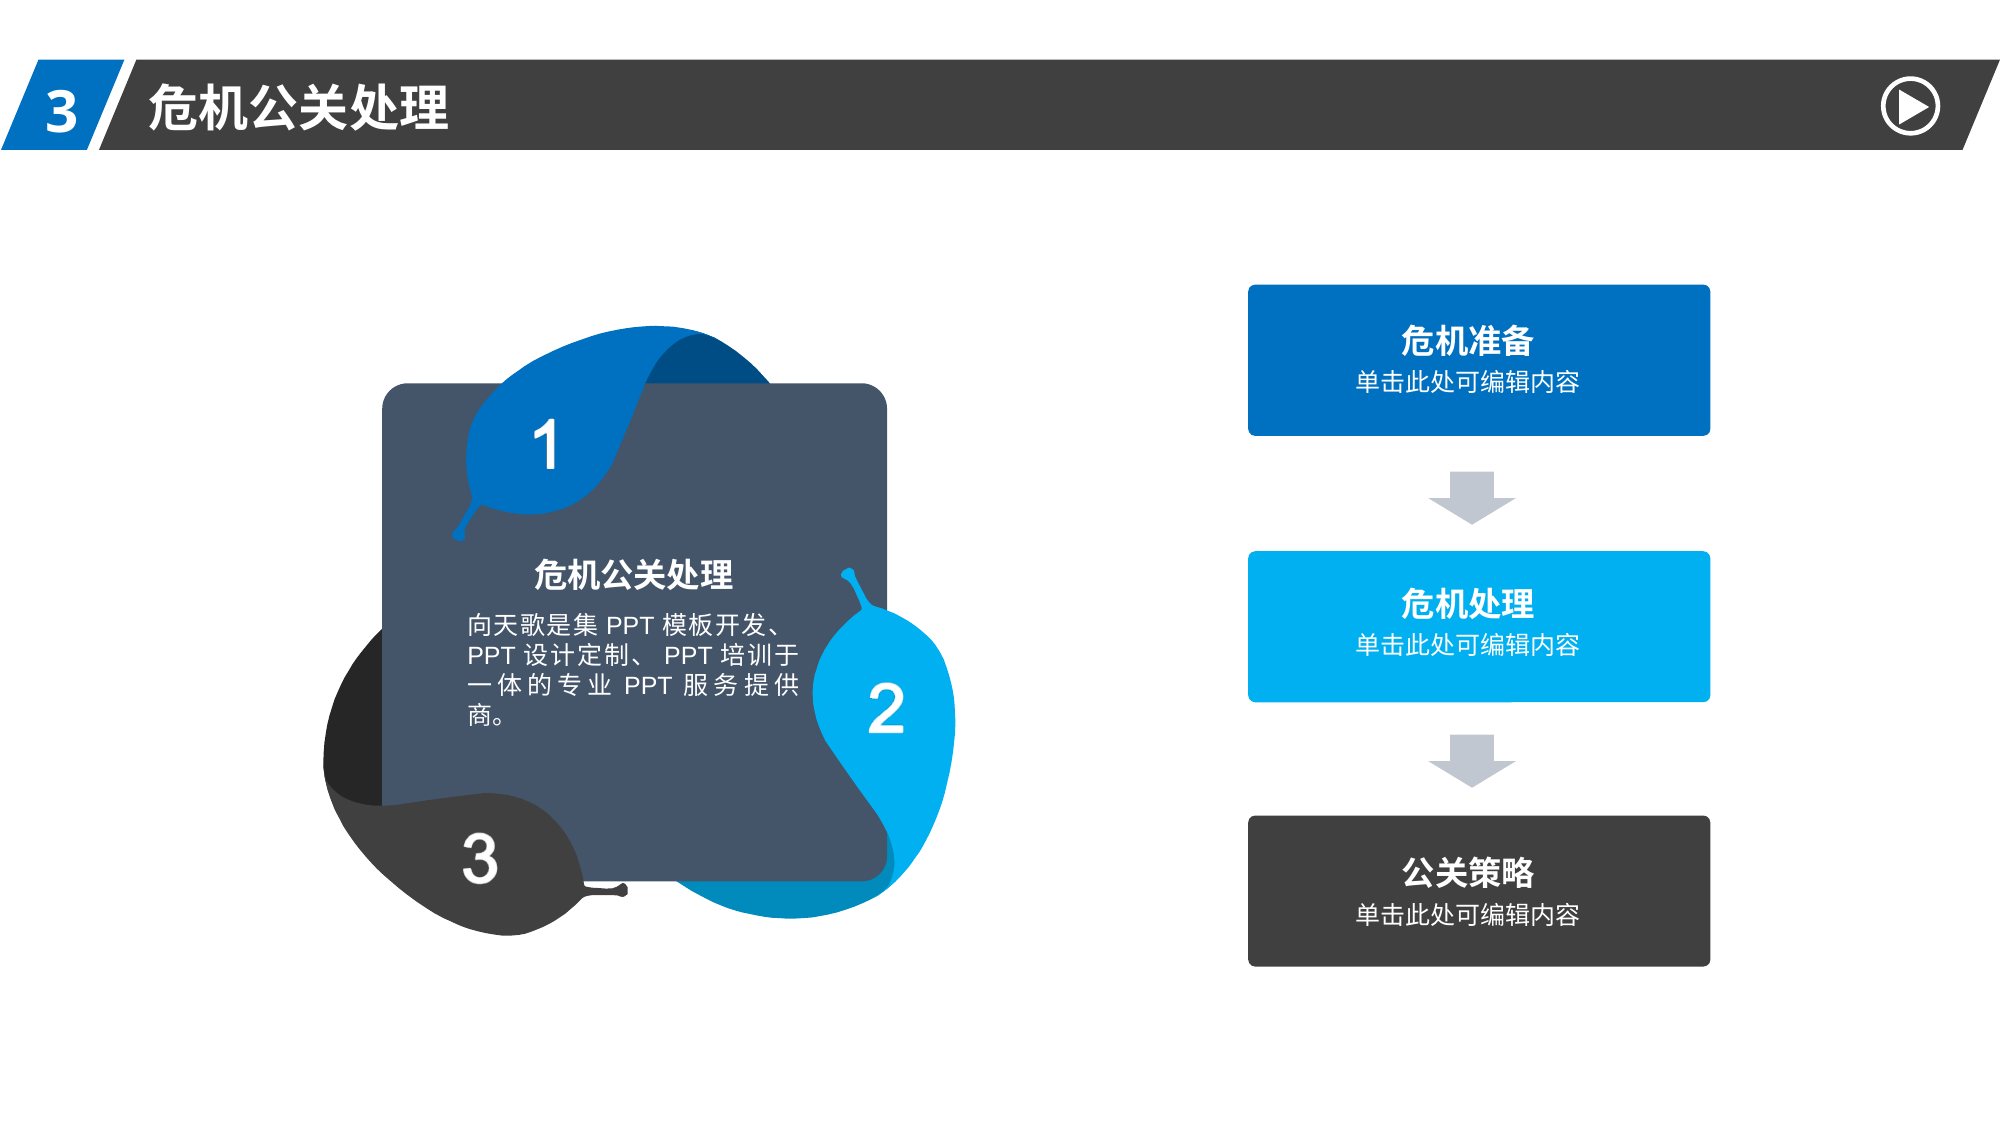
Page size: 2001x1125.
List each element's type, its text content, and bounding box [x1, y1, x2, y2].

text_box 单击此处可编辑内容 [1355, 629, 1583, 660]
text_box 危机准备 [1355, 319, 1582, 360]
text_box 单击此处可编辑内容 [1355, 366, 1583, 397]
text_box 3 [30, 66, 135, 152]
text_box [323, 628, 382, 805]
text_box [35, 59, 125, 66]
text_box 公关策略 [1355, 852, 1582, 893]
text_box [646, 334, 770, 383]
text_box [1428, 734, 1516, 788]
text_box [382, 383, 888, 882]
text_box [1883, 78, 1939, 134]
text_box [1248, 284, 1711, 436]
text_box [677, 837, 894, 919]
text_box 向天歌是集PPT模板开发、PPT设计定制、PPT培训于一体的专业PPT服务提供商。 [467, 609, 800, 730]
text_box [452, 325, 719, 542]
text_box [1248, 551, 1711, 703]
text_box [1248, 815, 1711, 967]
text_box [1, 80, 30, 150]
text_box [1428, 471, 1516, 525]
picture [461, 816, 500, 899]
text_box 危机公关处理 [134, 69, 546, 145]
text_box 危机处理 [1355, 582, 1582, 623]
picture [528, 401, 567, 484]
text_box [133, 59, 2000, 150]
text_box [323, 762, 628, 936]
text_box 单击此处可编辑内容 [1355, 899, 1583, 930]
picture [869, 683, 903, 733]
text_box [812, 567, 956, 898]
text_box 危机公关处理 [519, 546, 749, 601]
